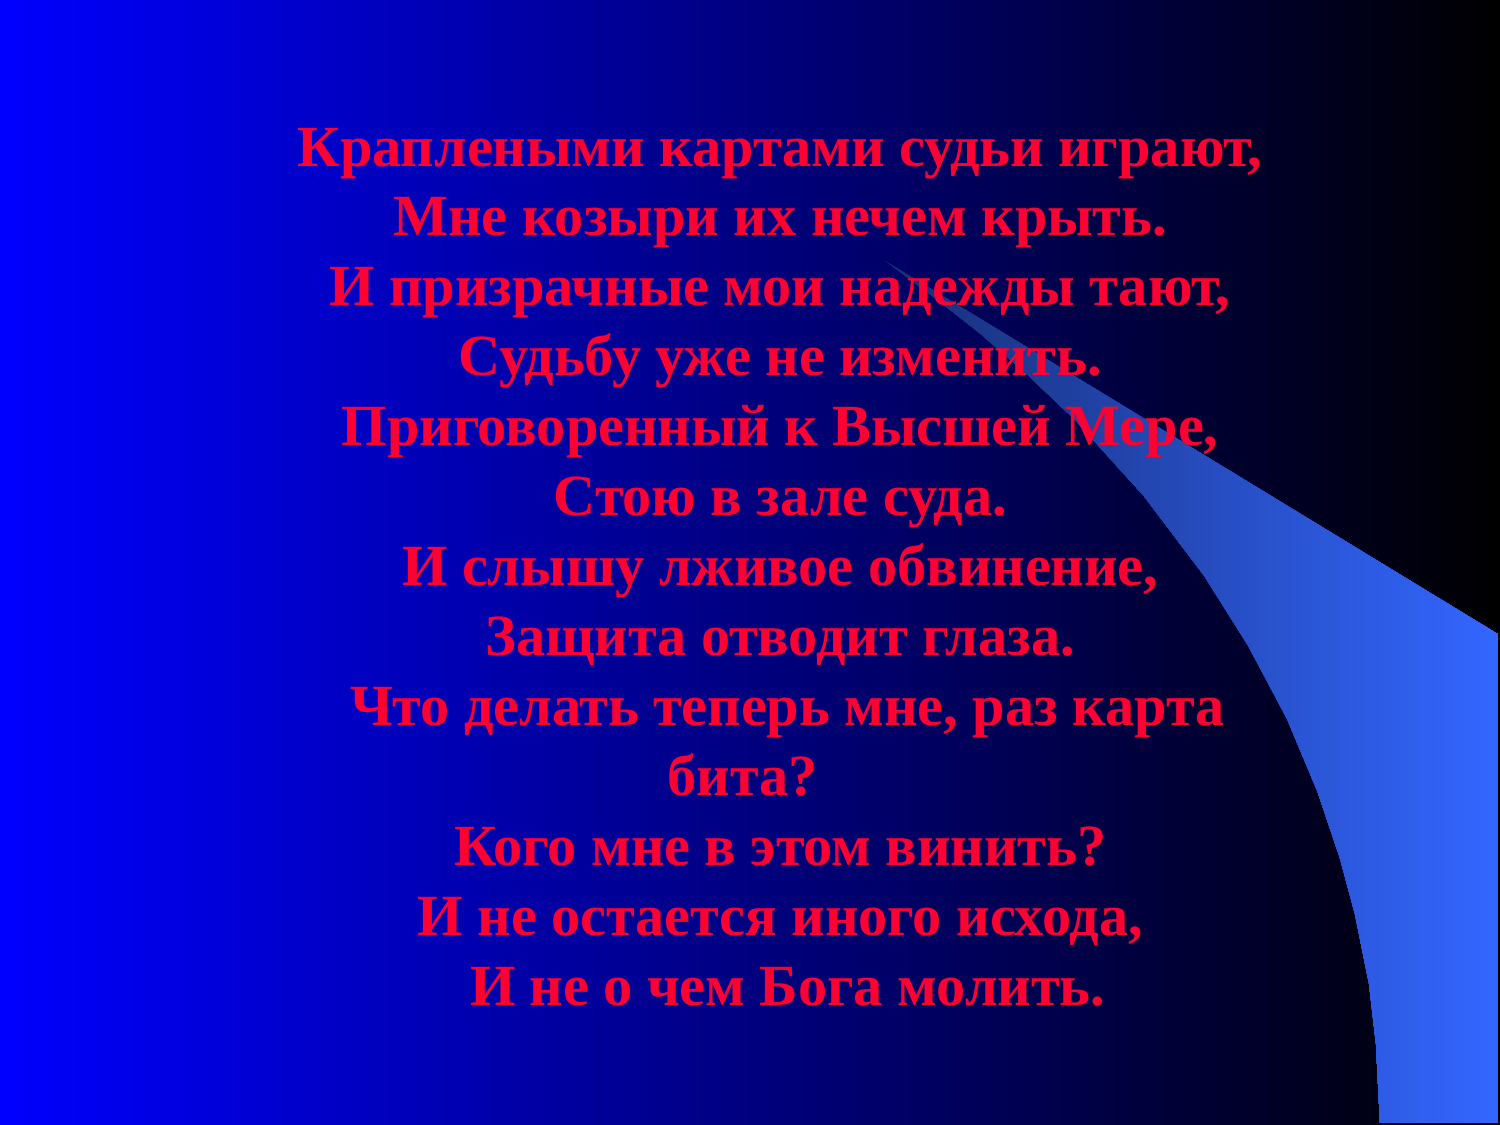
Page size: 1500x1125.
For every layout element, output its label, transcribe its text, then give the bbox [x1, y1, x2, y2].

text_box Краплеными картами судьи играют, Мне козыри их нечем крыть. И призрачные мои надежды тают, Судьбу уже не изменить. Приговоренный к Высшей Мере, Стою в зале суда. И слышу лживое обвинение, Защита отводит глаза. Что делать теперь мне, раз карта бита? Кого мне в этом винить? И не остается иного исхода, И не о чем Бога молить. [208, 135, 1293, 990]
